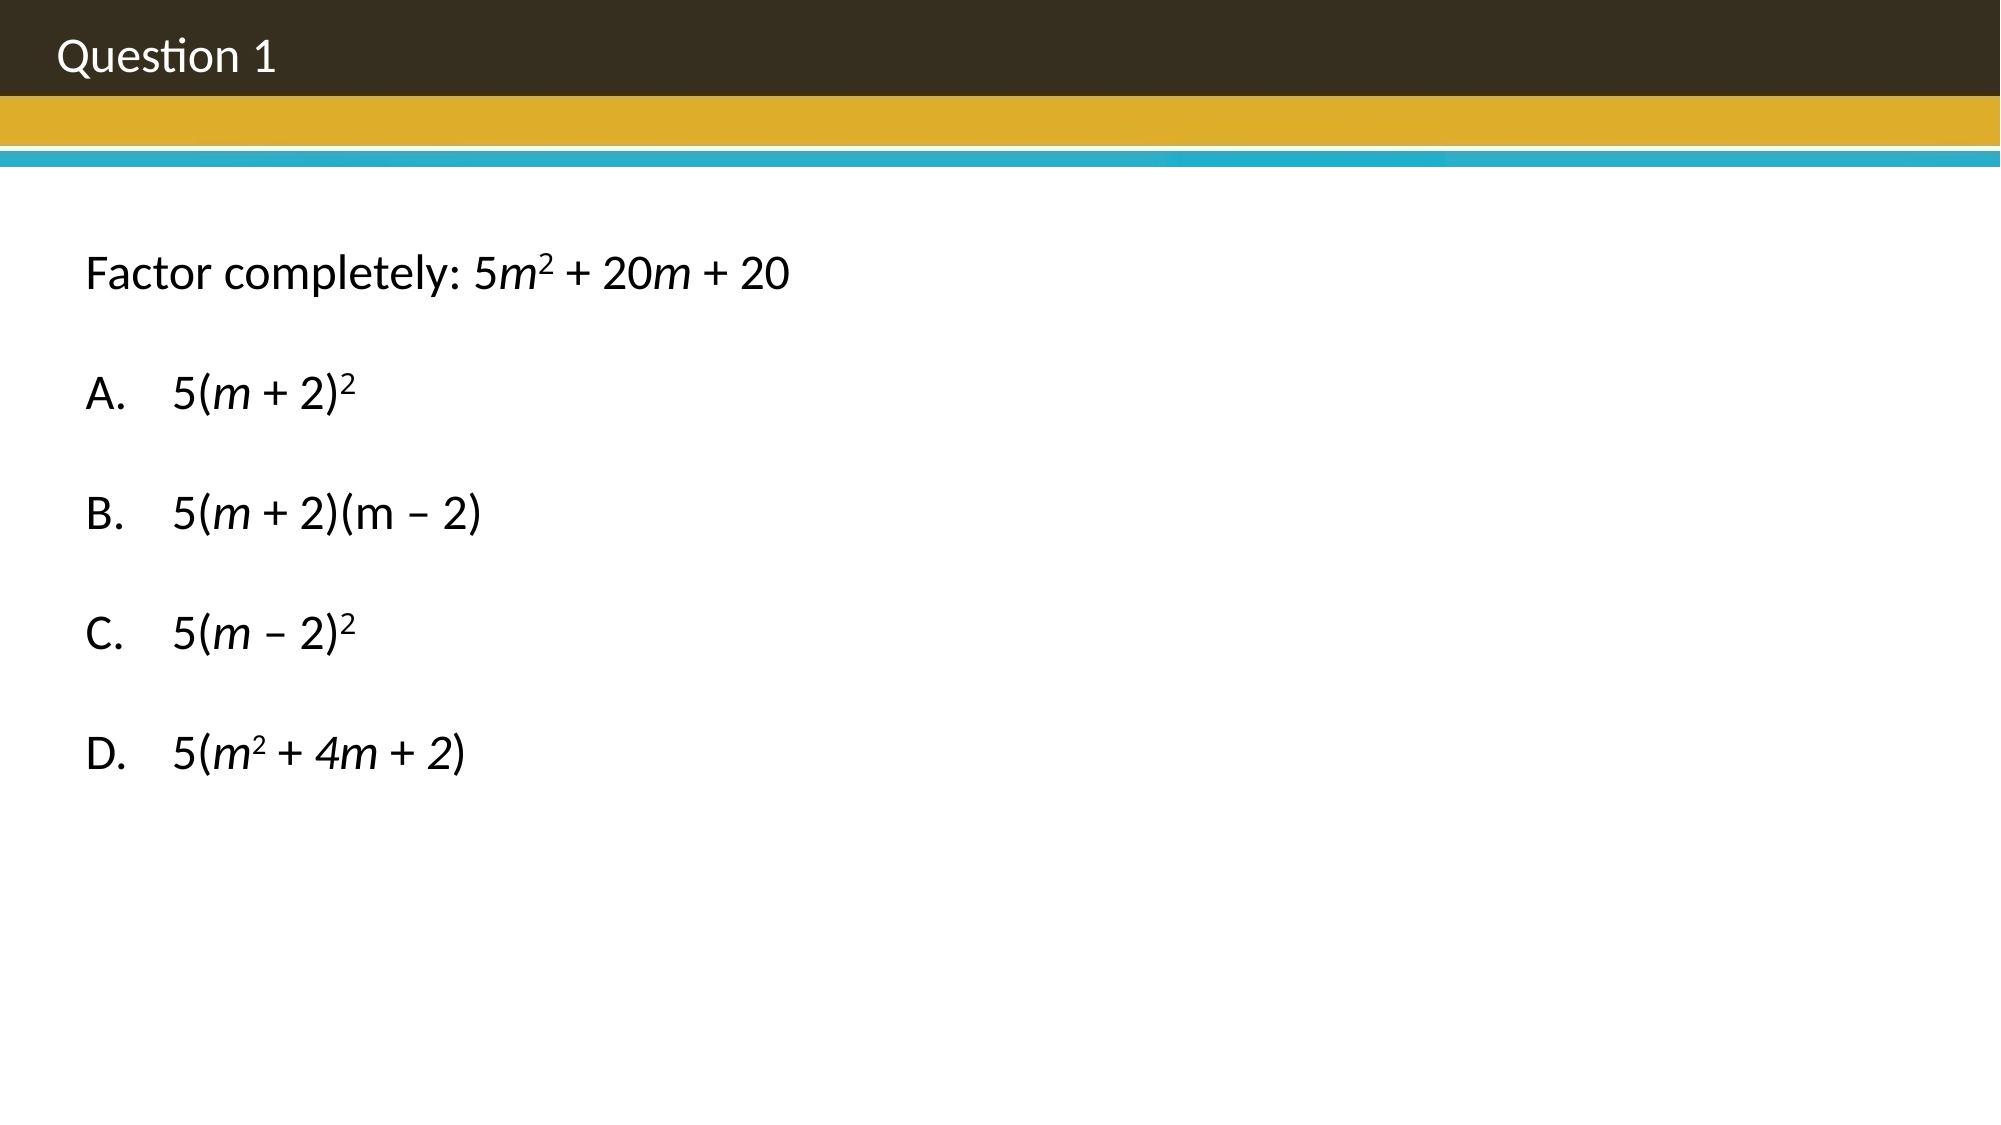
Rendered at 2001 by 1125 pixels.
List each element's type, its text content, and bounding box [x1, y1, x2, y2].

text_box Factor completely: 5m2 + 20m + 20 5(m + 2)2 5(m + 2)(m – 2) 5(m – 2)2 5(m2 + 4m + 2) [70, 232, 1978, 787]
picture [0, 0, 2000, 167]
text_box Question 1 [41, 14, 293, 90]
